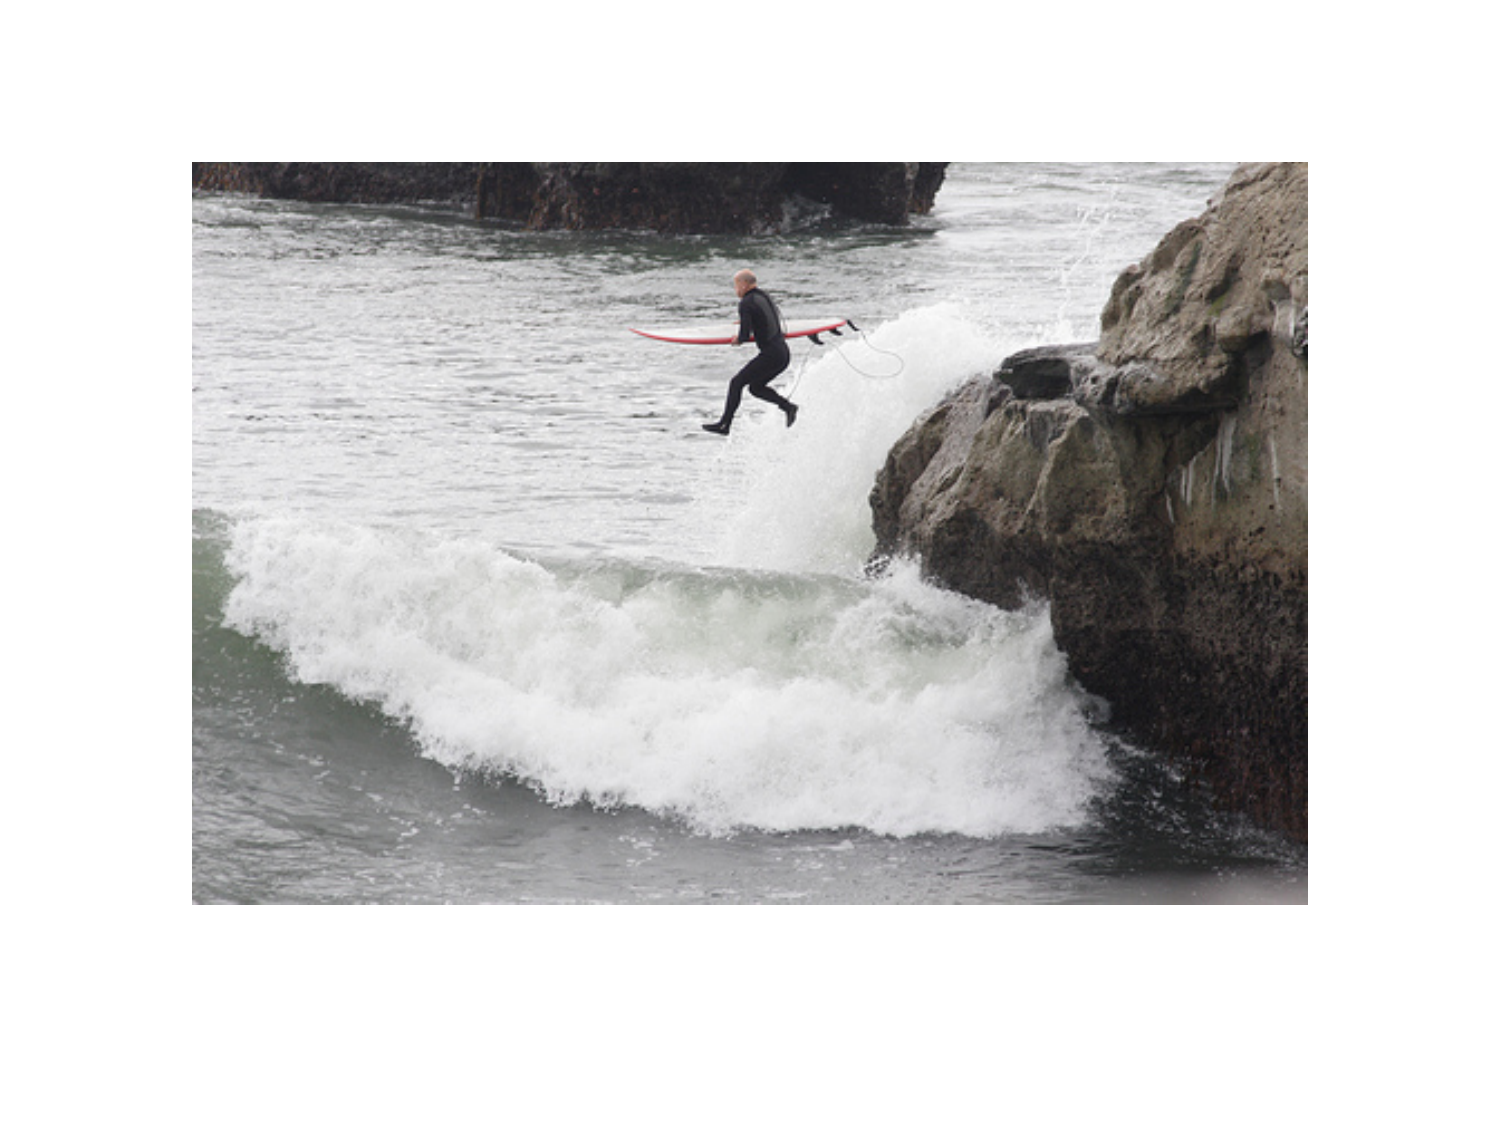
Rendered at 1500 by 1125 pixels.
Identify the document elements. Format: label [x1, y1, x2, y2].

list [74, 162, 1426, 906]
